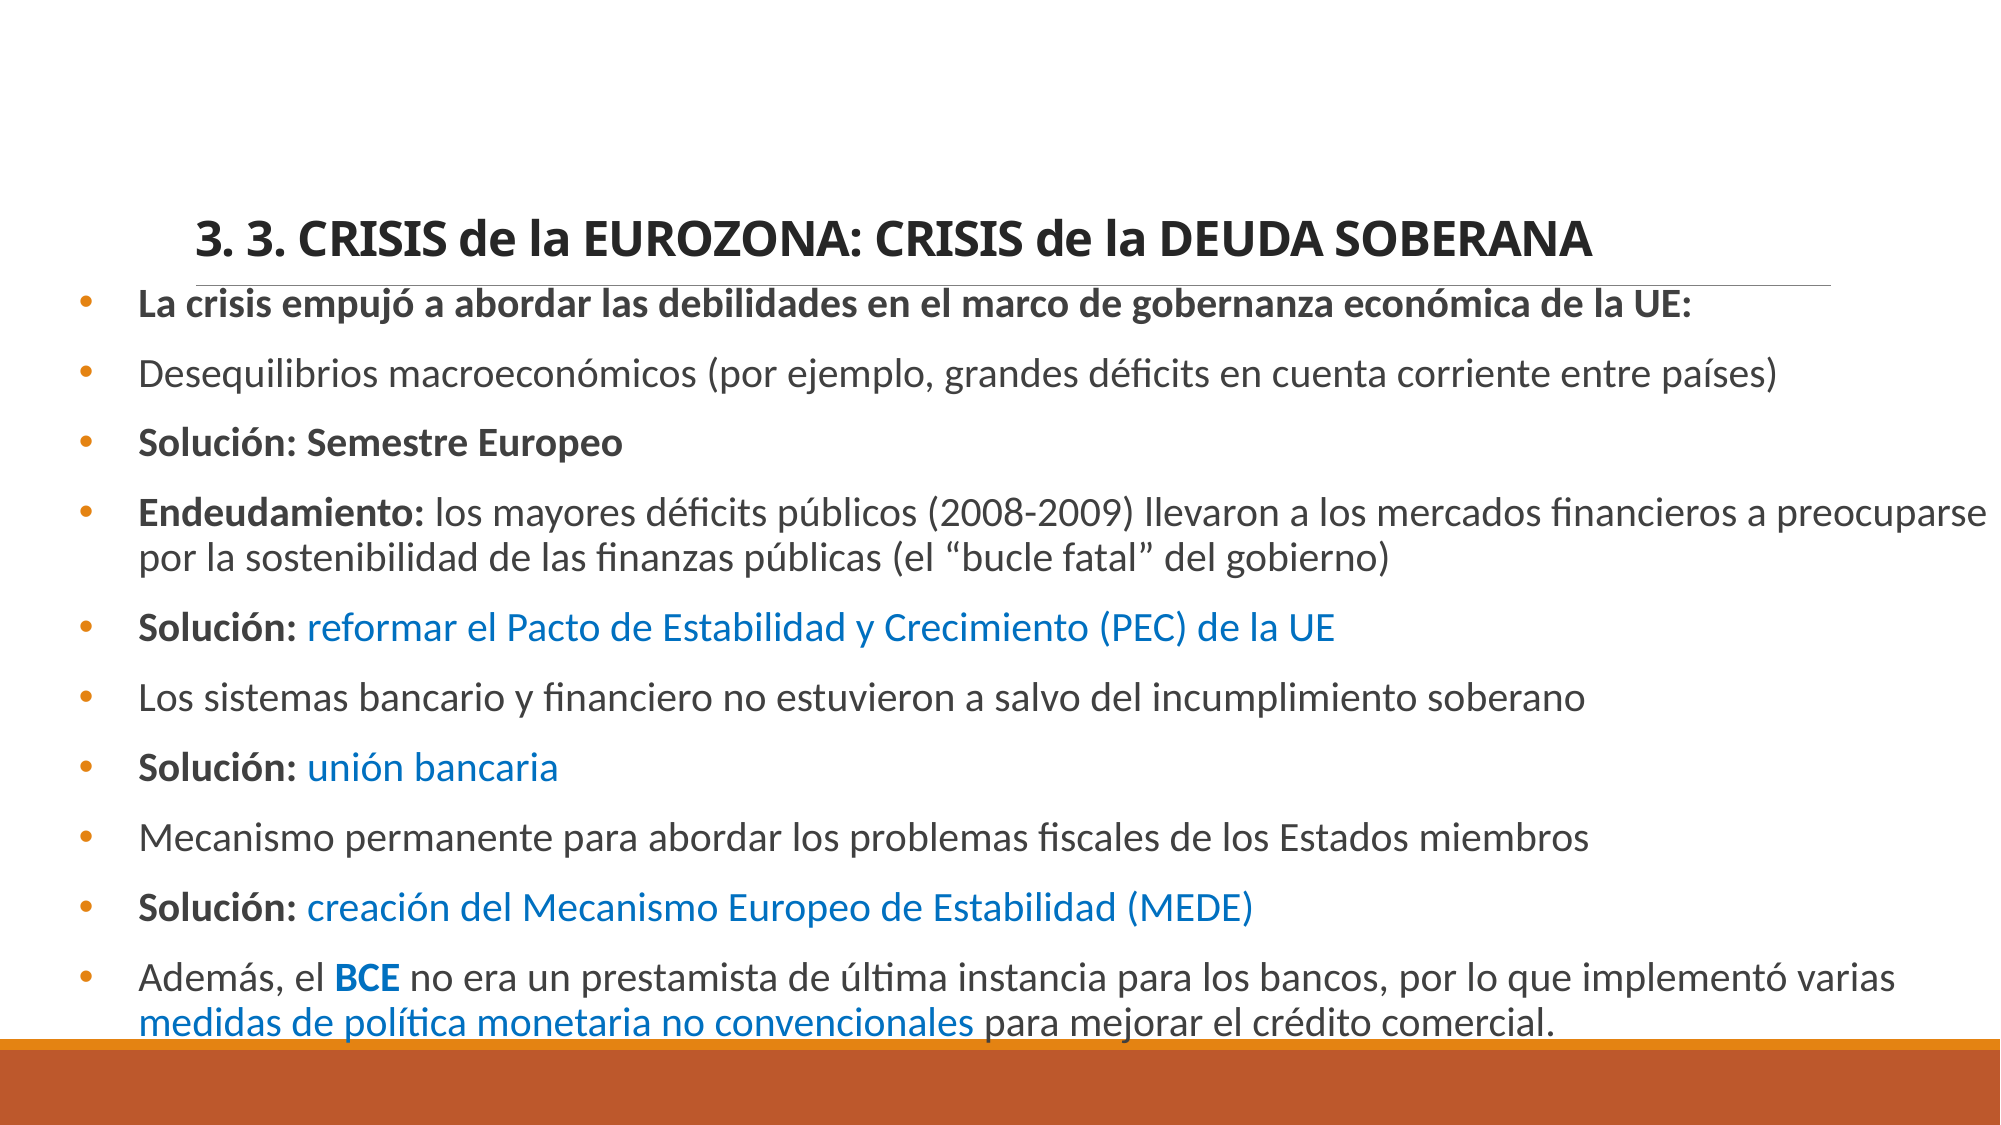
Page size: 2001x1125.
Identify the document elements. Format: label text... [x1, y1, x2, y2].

list La crisis empujó a abordar las debilidades en el marco de gobernanza económica de la UE: Desequilibrios macroeconómicos (por ejemplo, grandes déficits en cuenta corriente entre países) Solución: Semestre Europeo Endeudamiento: los mayores déficits públicos (2008-2009) llevaron a los mercados financieros a preocuparse por la sostenibilidad de las finanzas públicas (el “bucle fatal” del gobierno) Solución: reformar el Pacto de Estabilidad y Crecimiento (PEC) de la UE Los sistemas bancario y financiero no estuvieron a salvo del incumplimiento soberano Solución: unión bancaria Mecanismo permanente para abordar los problemas fiscales de los Estados miembros Solución: creación del Mecanismo Europeo de Estabilidad (MEDE) Además, el BCE no era un prestamista de última instancia para los bancos, por lo que implementó varias medidas de política monetaria no convencionales para mejorar el crédito comercial. [78, 273, 2000, 1046]
text_box 3. 3. CRISIS de la EUROZONA: CRISIS de la DEUDA SOBERANA [180, 157, 1840, 274]
